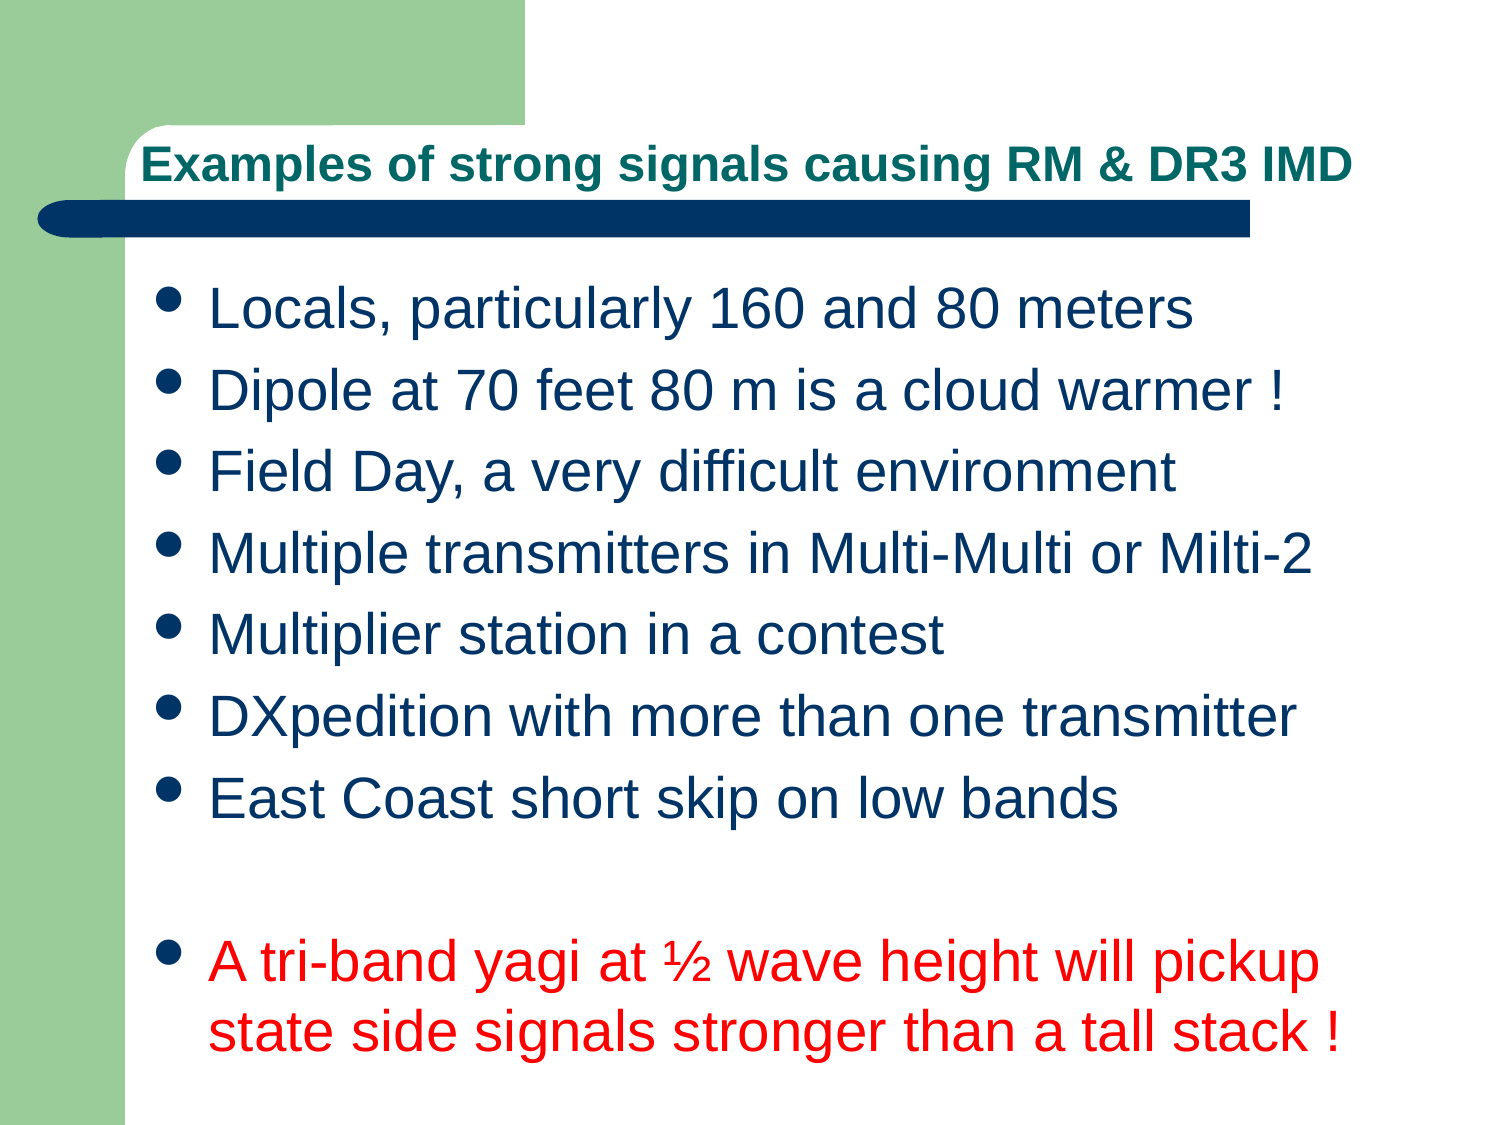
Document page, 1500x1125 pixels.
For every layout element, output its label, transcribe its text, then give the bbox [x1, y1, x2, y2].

list Locals, particularly 160 and 80 meters Dipole at 70 feet 80 m is a cloud warmer ! Field Day, a very difficult environment Multiple transmitters in Multi-Multi or Milti-2 Multiplier station in a contest DXpedition with more than one transmitter East Coast short skip on low bands A tri-band yagi at ½ wave height will pickup state side signals stronger than a tall stack ! [137, 262, 1401, 1125]
title Examples of strong signals causing RM & DR3 IMD [124, 112, 1426, 201]
